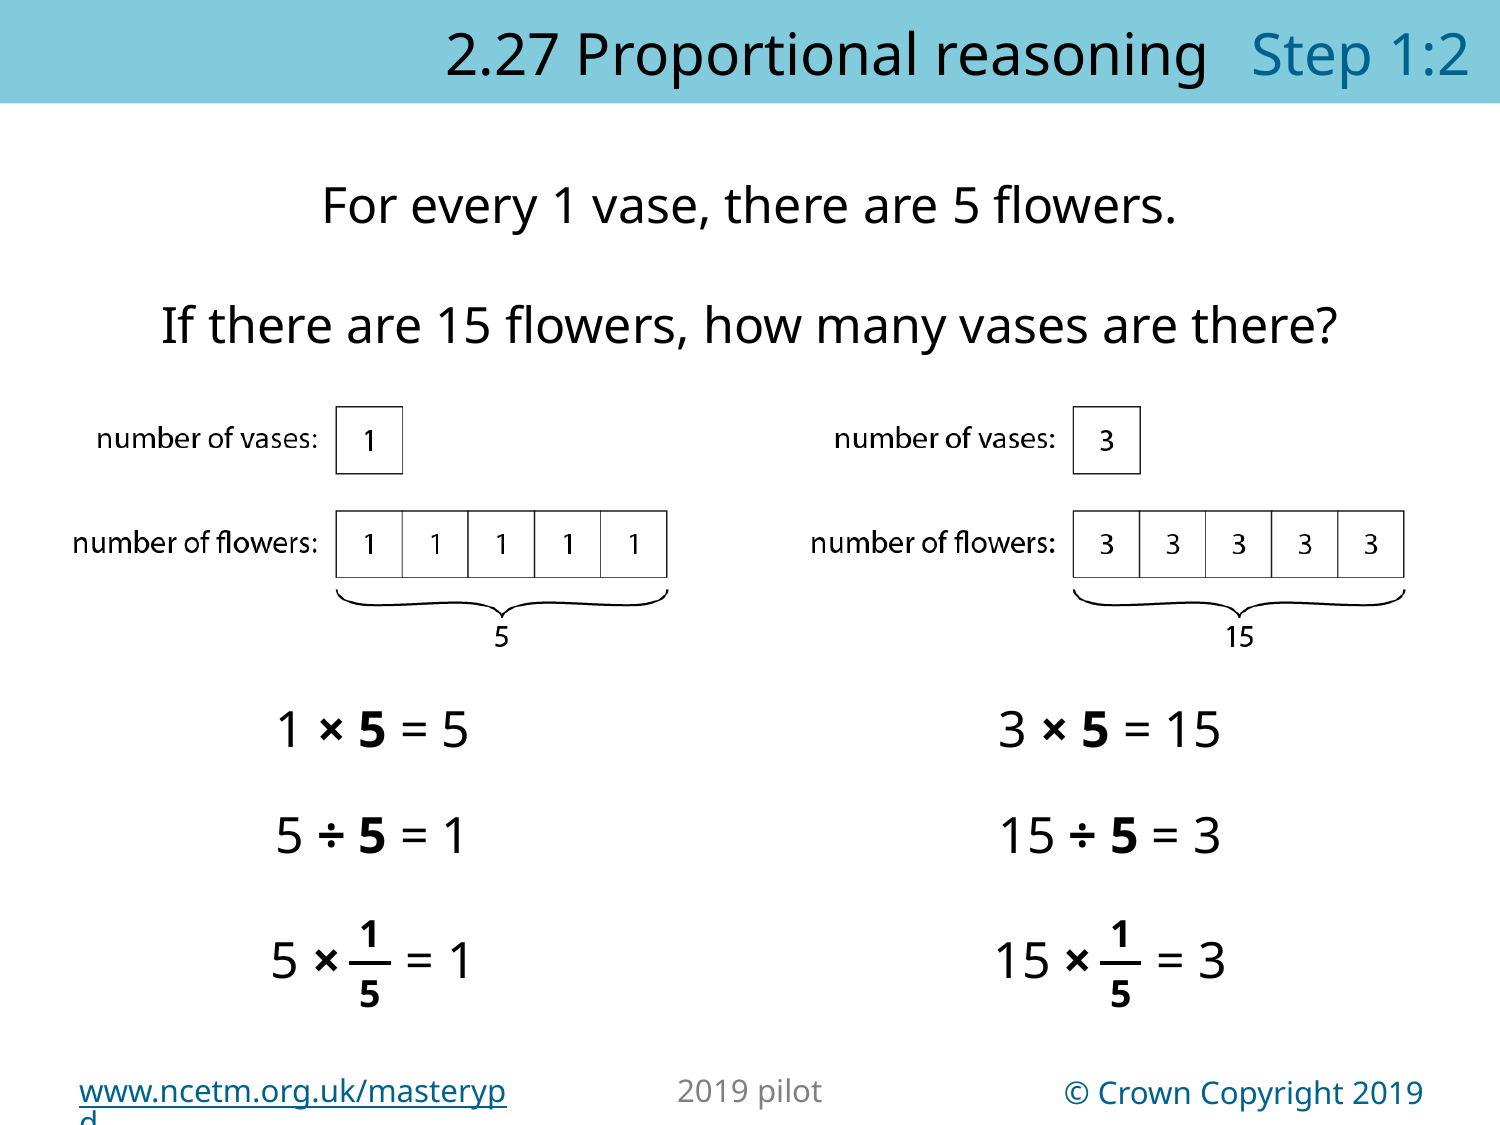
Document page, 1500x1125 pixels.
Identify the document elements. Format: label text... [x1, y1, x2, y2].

text_box For every 1 vase, there are 5 flowers. [306, 165, 1194, 241]
text_box 15 ÷ 5 = 3 [983, 796, 1237, 872]
text_box If there are 15 flowers, how many vases are there? [146, 286, 1354, 361]
text_box 3 × 5 = 15 [983, 689, 1237, 765]
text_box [246, 902, 500, 1024]
picture [806, 406, 1414, 654]
picture [69, 406, 677, 654]
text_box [969, 902, 1251, 1024]
text_box 1 × 5 = 5 [260, 689, 486, 765]
list 2.27 Proportional reasoning Step 1:2 [0, 0, 1500, 104]
text_box 5 ÷ 5 = 1 [260, 796, 486, 872]
